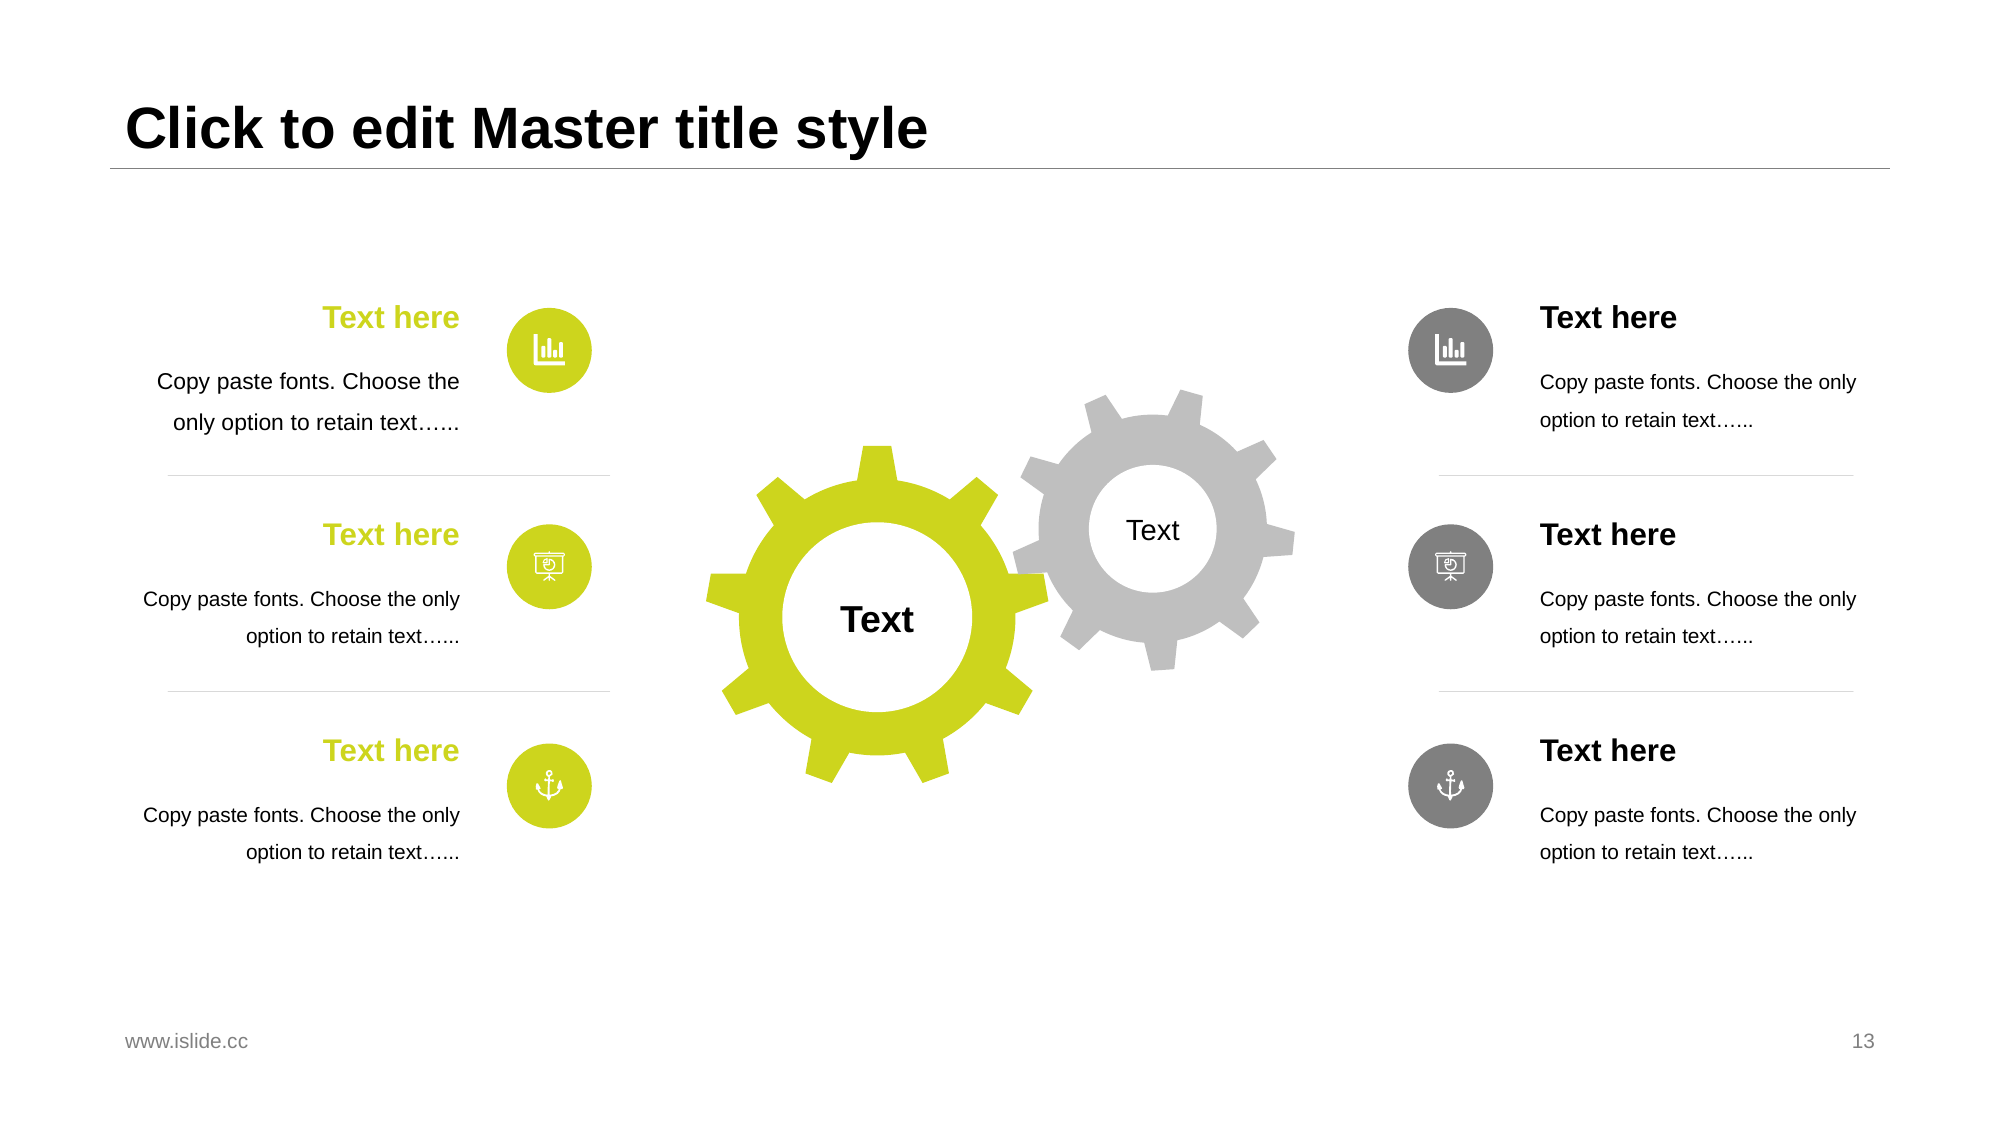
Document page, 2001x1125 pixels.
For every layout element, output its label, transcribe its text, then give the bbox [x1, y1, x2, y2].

slide_number 13 [1412, 1023, 1890, 1058]
footer www.islide.cc [109, 1023, 790, 1058]
title Click to edit Master title style [109, 0, 1890, 169]
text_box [109, 289, 1891, 877]
